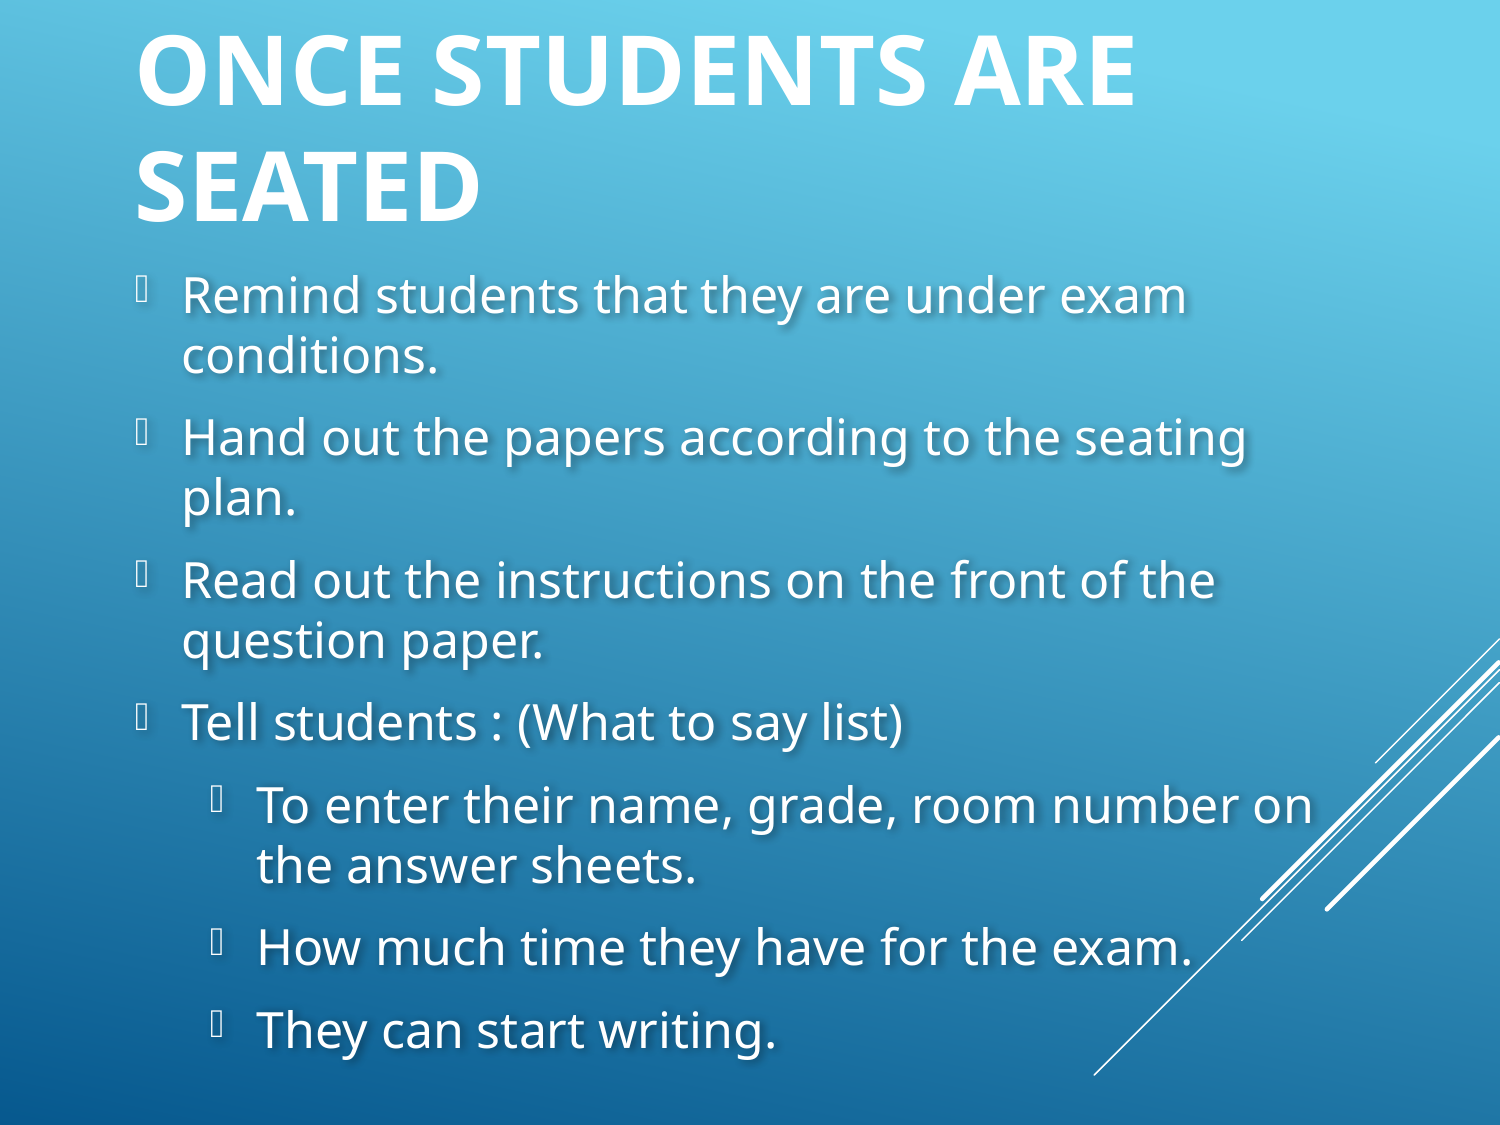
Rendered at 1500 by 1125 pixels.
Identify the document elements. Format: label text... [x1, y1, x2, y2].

title Once Students are Seated [119, 0, 1391, 237]
text_box Remind students that they are under exam conditions. Hand out the papers according to the seating plan. Read out the instructions on the front of the question paper. Tell students : (What to say list) To enter their name, grade, room number on the answer sheets. How much time they have for the exam. They can start writing. [119, 237, 1391, 1084]
